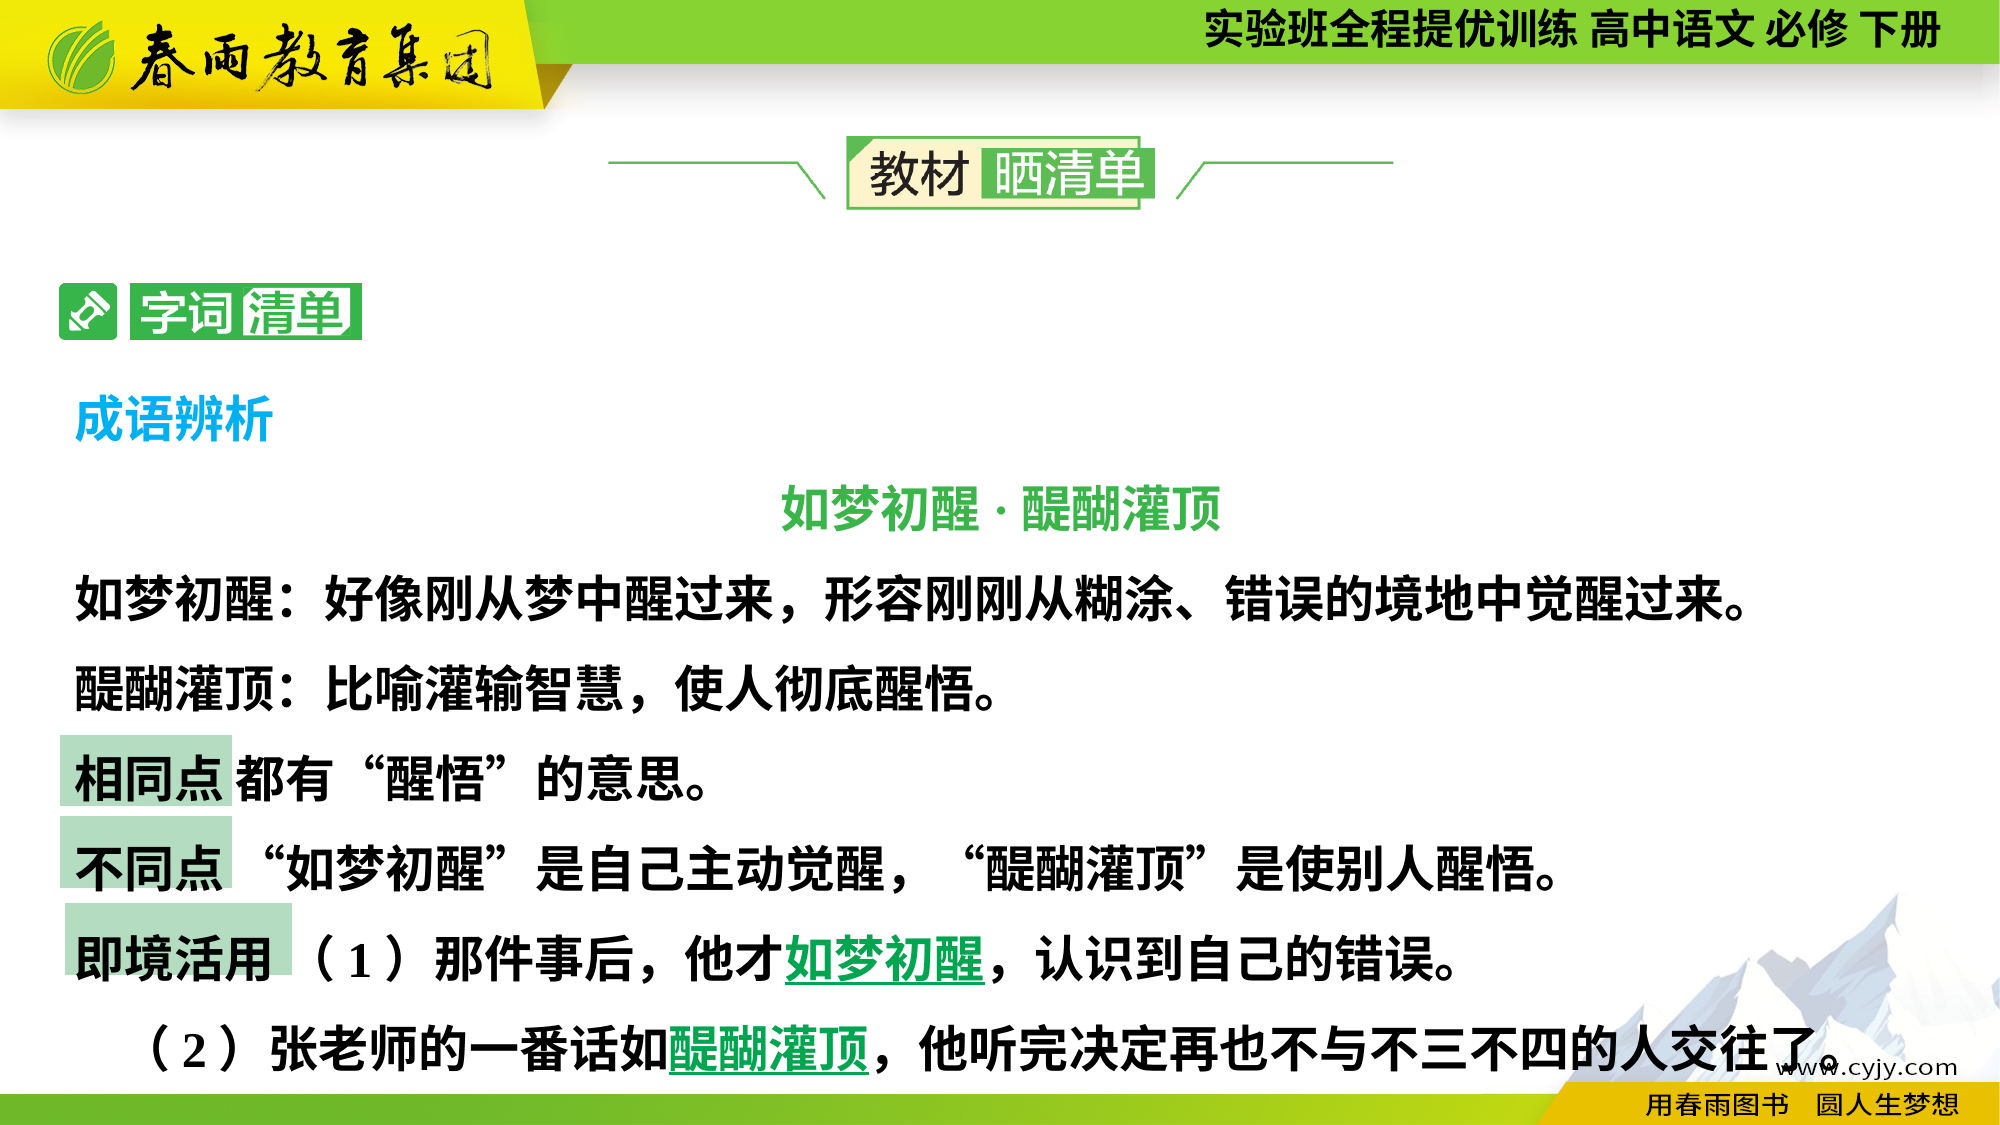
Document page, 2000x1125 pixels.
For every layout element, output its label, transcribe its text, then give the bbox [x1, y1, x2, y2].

list 成语辨析 如梦初醒·醍醐灌顶 如梦初醒：好像刚从梦中醒过来，形容刚刚从糊涂、错误的境地中觉醒过来。 醍醐灌顶：比喻灌输智慧，使人彻底醒悟。 相同点 都有“醒悟”的意思。 不同点 “如梦初醒”是自己主动觉醒，“醍醐灌顶”是使别人醒悟。 即境活用 （1）那件事后，他才如梦初醒，认识到自己的错误。 （2）张老师的一番话如醍醐灌顶，他听完决定再也不与不三不四的人交往了。 [59, 350, 1944, 1093]
picture [0, 0, 2000, 1125]
